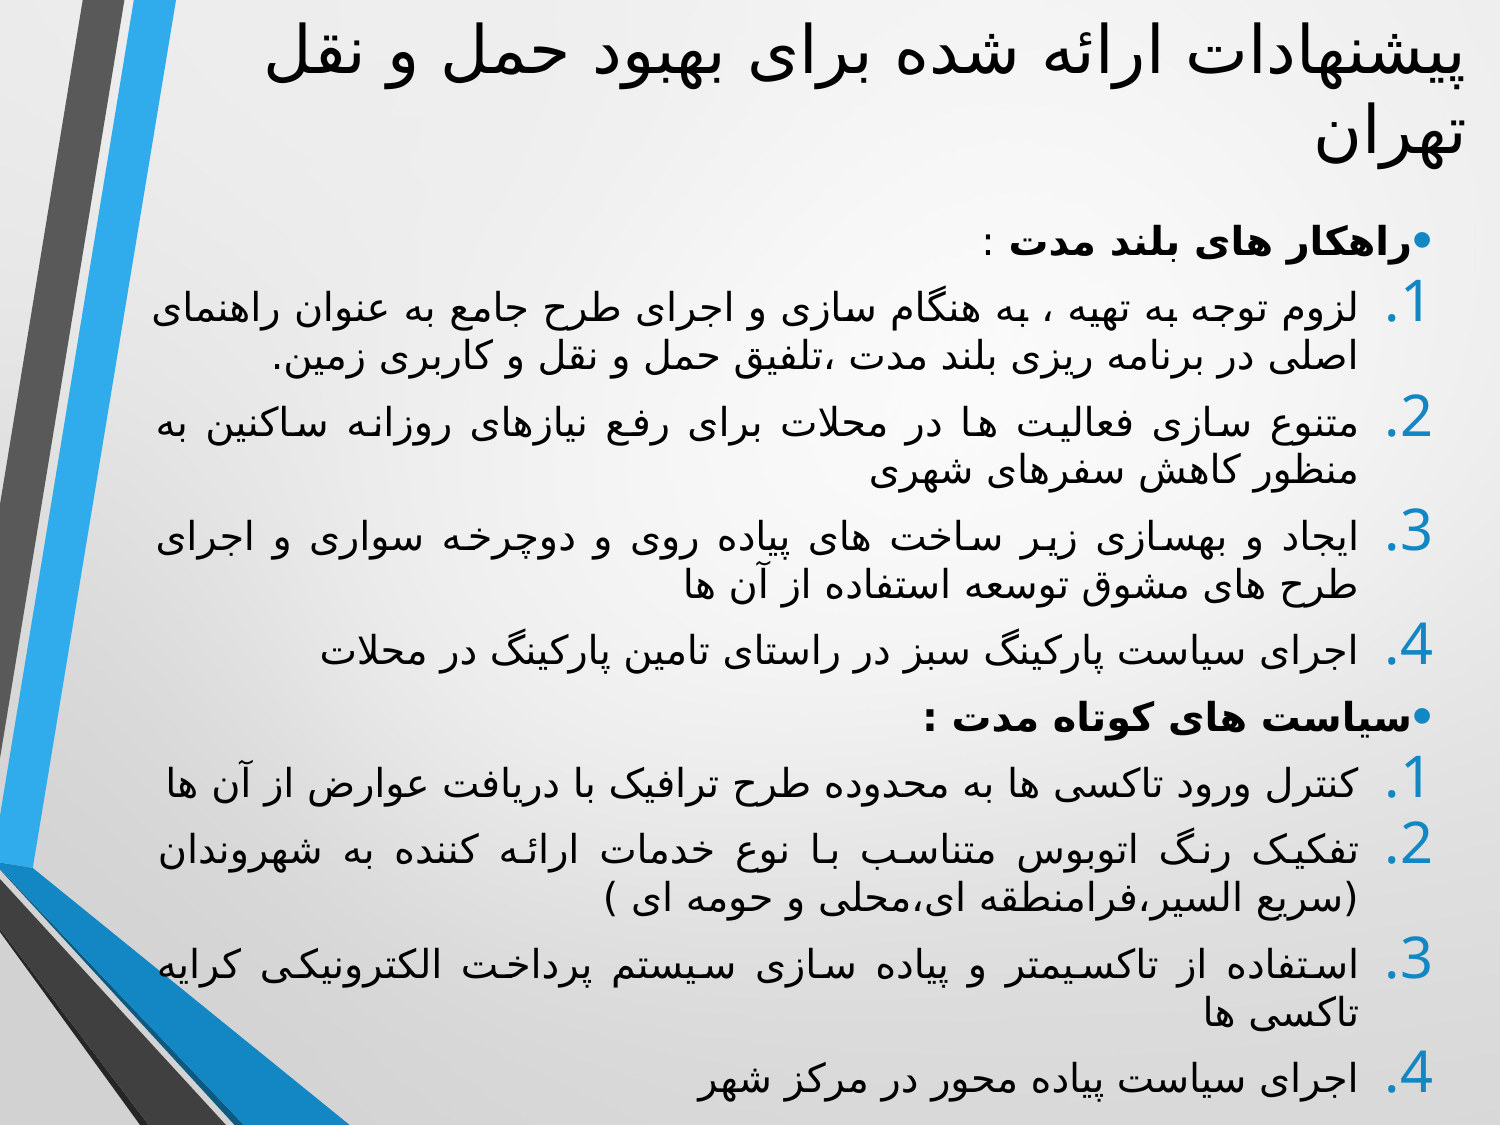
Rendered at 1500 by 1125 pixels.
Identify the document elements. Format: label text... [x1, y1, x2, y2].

title پیشنهادات ارائه شده برای بهبود حمل و نقل تهران [218, 0, 1483, 250]
list راهکار های بلند مدت : لزوم توجه به تهیه ، به هنگام سازی و اجرای طرح جامع به عنوان راهنمای اصلی در برنامه ریزی بلند مدت ،تلفیق حمل و نقل و کاربری زمین. متنوع سازی فعالیت ها در محلات برای رفع نیازهای روزانه ساکنین به منظور کاهش سفرهای شهری ایجاد و بهسازی زیر ساخت های پیاده روی و دوچرخه سواری و اجرای طرح های مشوق توسعه استفاده از آن ها اجرای سیاست پارکینگ سبز در راستای تامین پارکینگ در محلات سیاست های کوتاه مدت : کنترل ورود تاکسی ها به محدوده طرح ترافیک با دریافت عوارض از آن ها تفکیک رنگ اتوبوس متناسب با نوع خدمات ارائه کننده به شهروندان (سریع السیر،فرامنطقه ای،محلی و حومه ای ) استفاده از تاکسیمتر و پیاده سازی سیستم پرداخت الکترونیکی کرایه تاکسی ها اجرای سیاست پیاده محور در مرکز شهر [135, 208, 1445, 1125]
